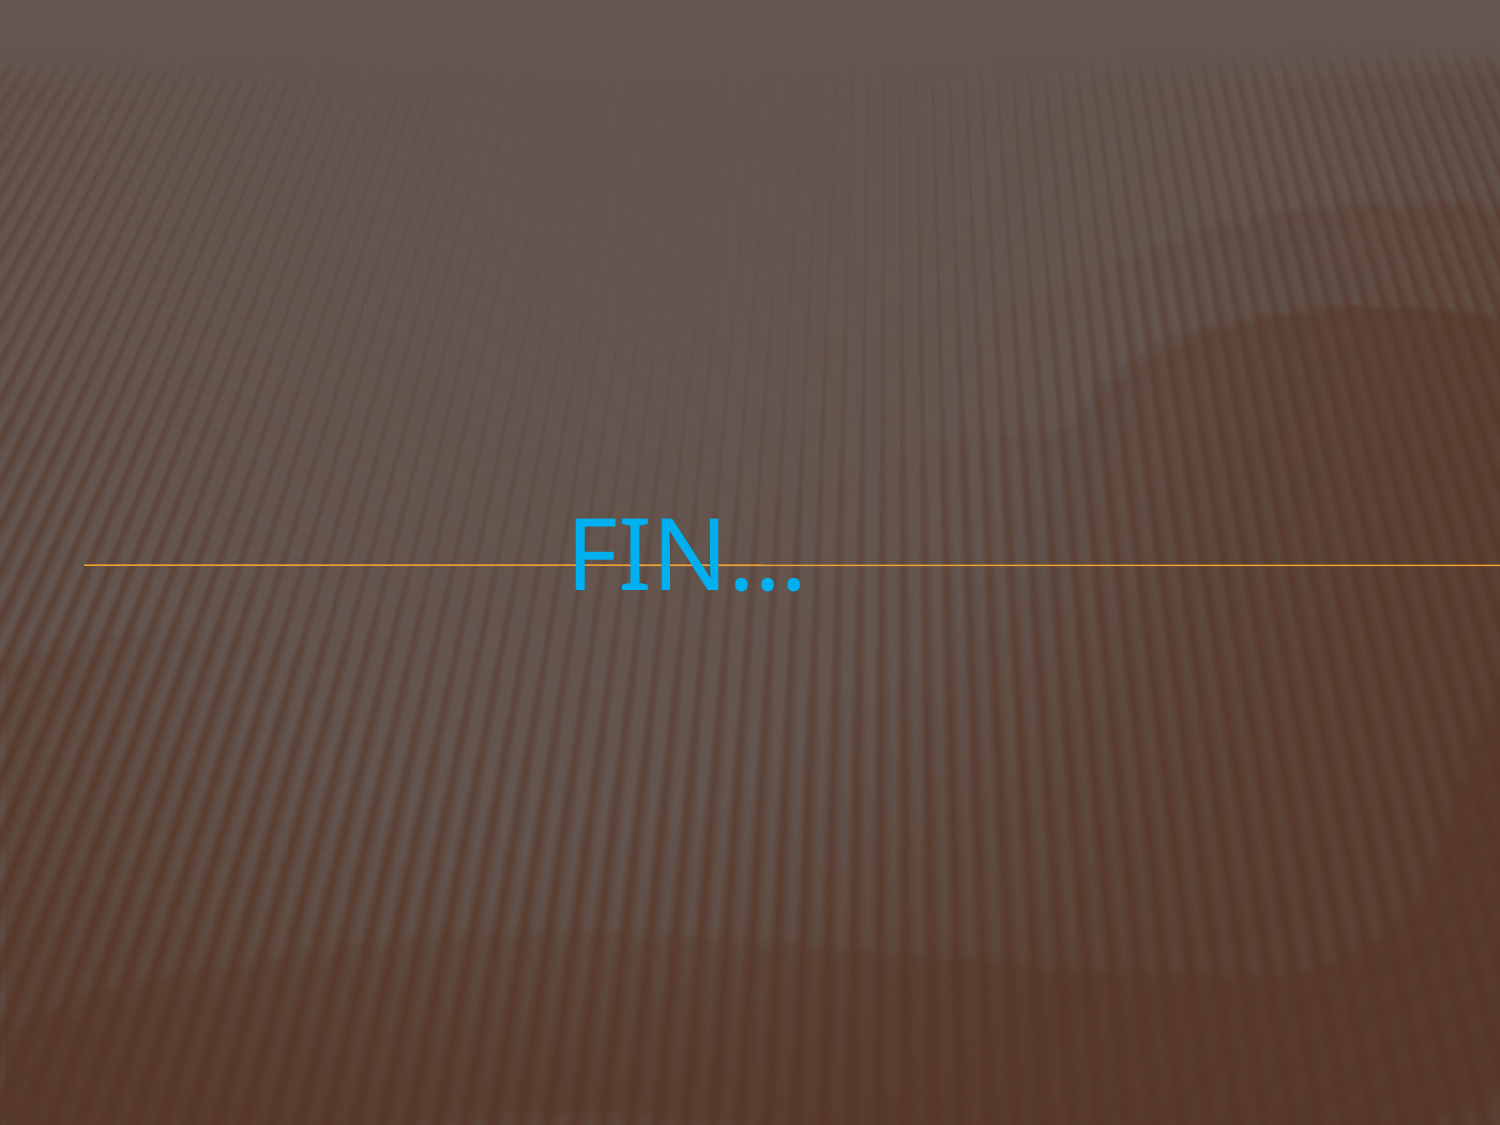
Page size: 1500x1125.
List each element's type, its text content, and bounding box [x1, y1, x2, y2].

title Fin… [29, 483, 1372, 891]
